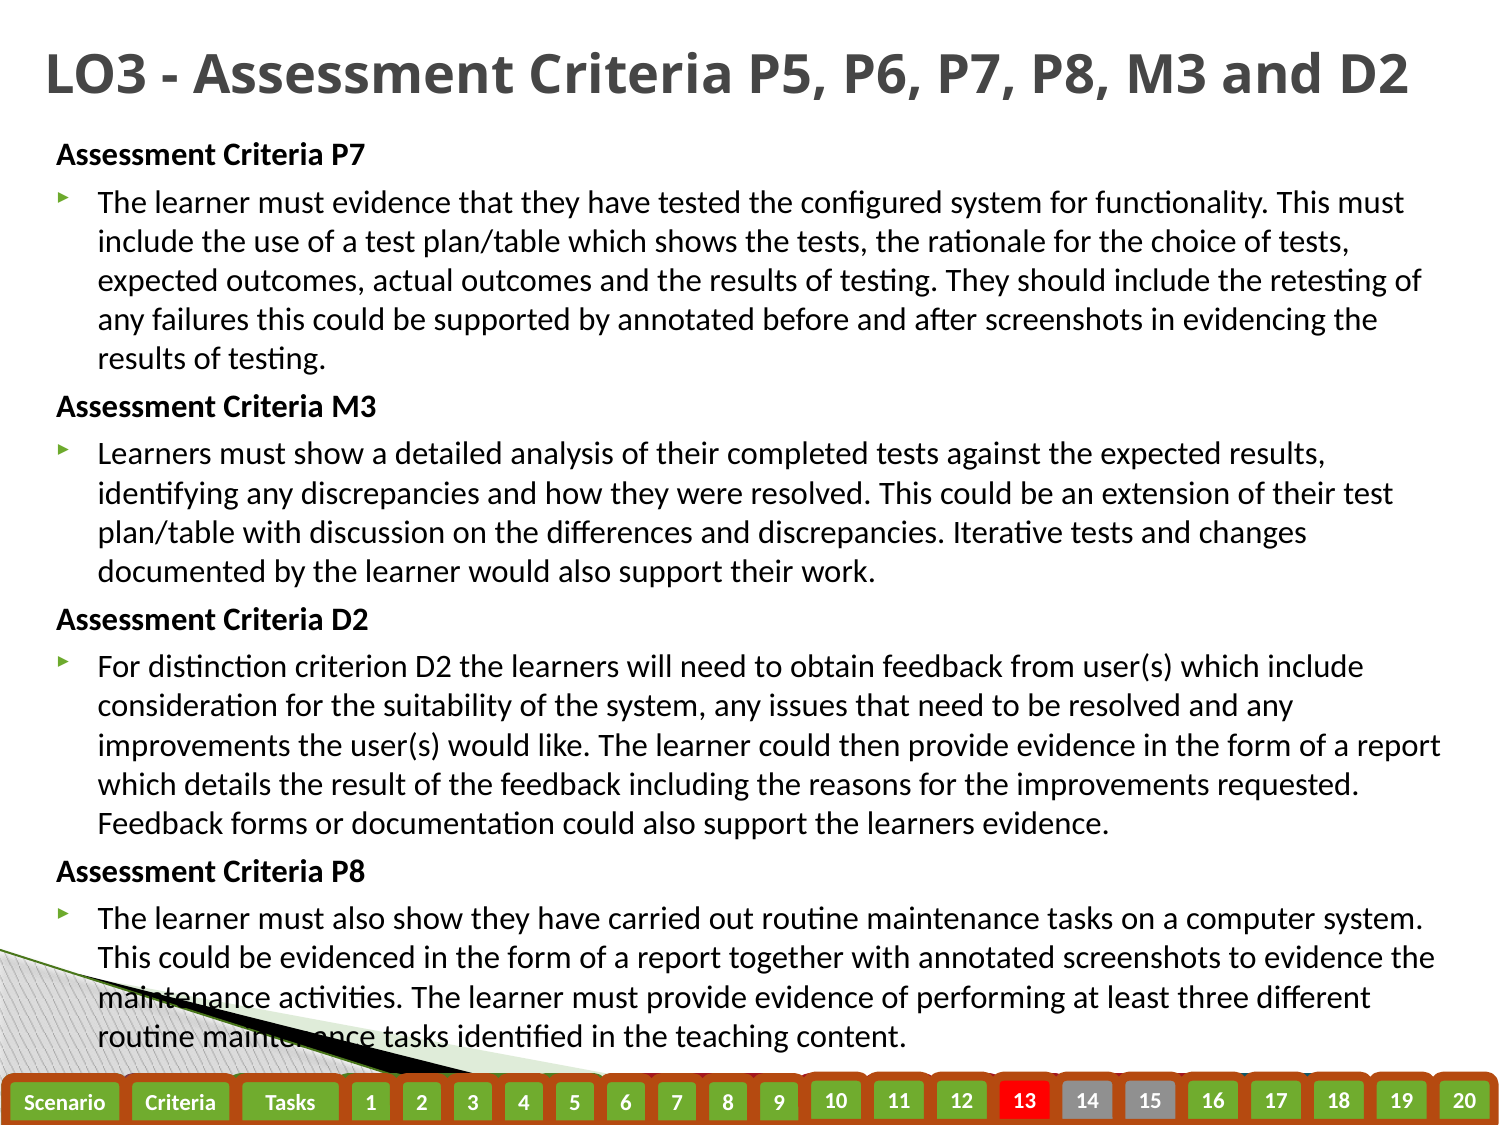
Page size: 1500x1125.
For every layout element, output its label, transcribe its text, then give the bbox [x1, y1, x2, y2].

title LO3 - Assessment Criteria P5, P6, P7, P8, M3 and D2 [29, 19, 1471, 126]
list Assessment Criteria P7 The learner must evidence that they have tested the configured system for functionality. This must include the use of a test plan/table which shows the tests, the rationale for the choice of tests, expected outcomes, actual outcomes and the results of testing. They should include the retesting of any failures this could be supported by annotated before and after screenshots in evidencing the results of testing. Assessment Criteria M3 Learners must show a detailed analysis of their completed tests against the expected results, identifying any discrepancies and how they were resolved. This could be an extension of their test plan/table with discussion on the differences and discrepancies. Iterative tests and changes documented by the learner would also support their work. Assessment Criteria D2 For distinction criterion D2 the learners will need to obtain feedback from user(s) which include consideration for the suitability of the system, any issues that need to be resolved and any improvements the user(s) would like. The learner could then provide evidence in the form of a report which details the result of the feedback including the reasons for the improvements requested. Feedback forms or documentation could also support the learners evidence. Assessment Criteria P8 The learner must also show they have carried out routine maintenance tasks on a computer system. This could be evidenced in the form of a report together with annotated screenshots to evidence the maintenance activities. The learner must provide evidence of performing at least three different routine maintenance tasks identified in the teaching content. [41, 126, 1459, 1035]
